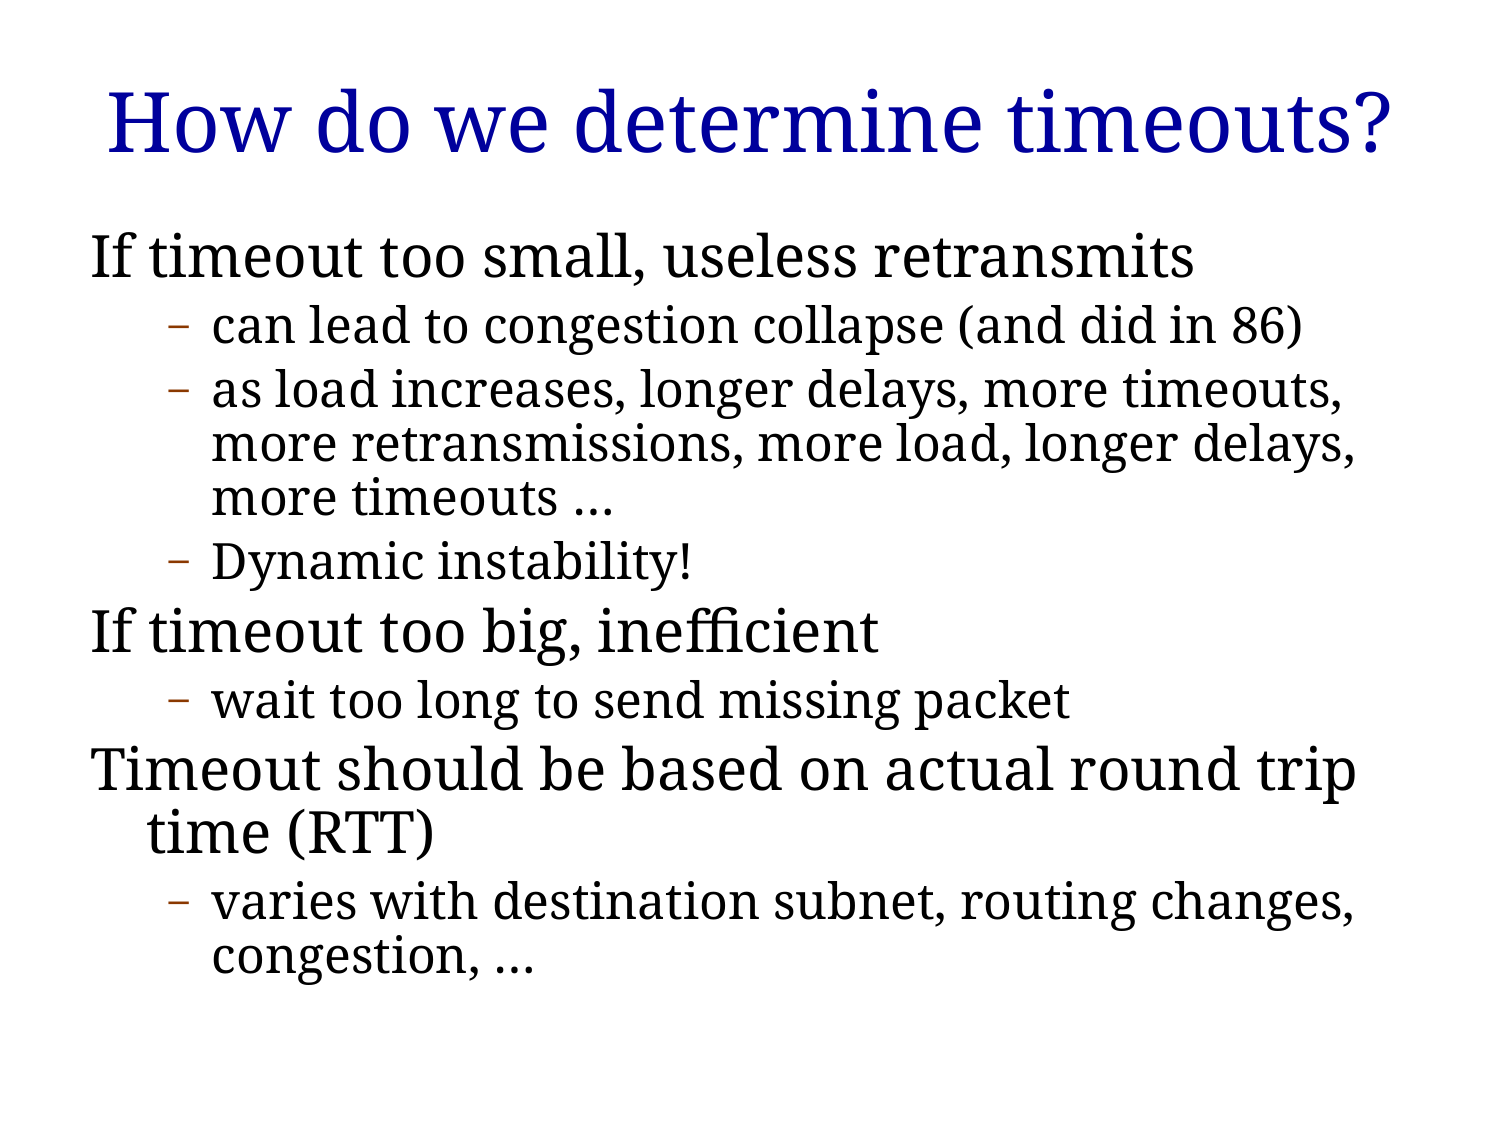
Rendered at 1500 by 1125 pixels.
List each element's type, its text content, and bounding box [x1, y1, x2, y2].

list If timeout too small, useless retransmits can lead to congestion collapse (and did in 86) as load increases, longer delays, more timeouts, more retransmissions, more load, longer delays, more timeouts … Dynamic instability! If timeout too big, inefficient wait too long to send missing packet Timeout should be based on actual round trip time (RTT) varies with destination subnet, routing changes, congestion, … [74, 219, 1426, 963]
title How do we determine timeouts? [74, 47, 1426, 191]
